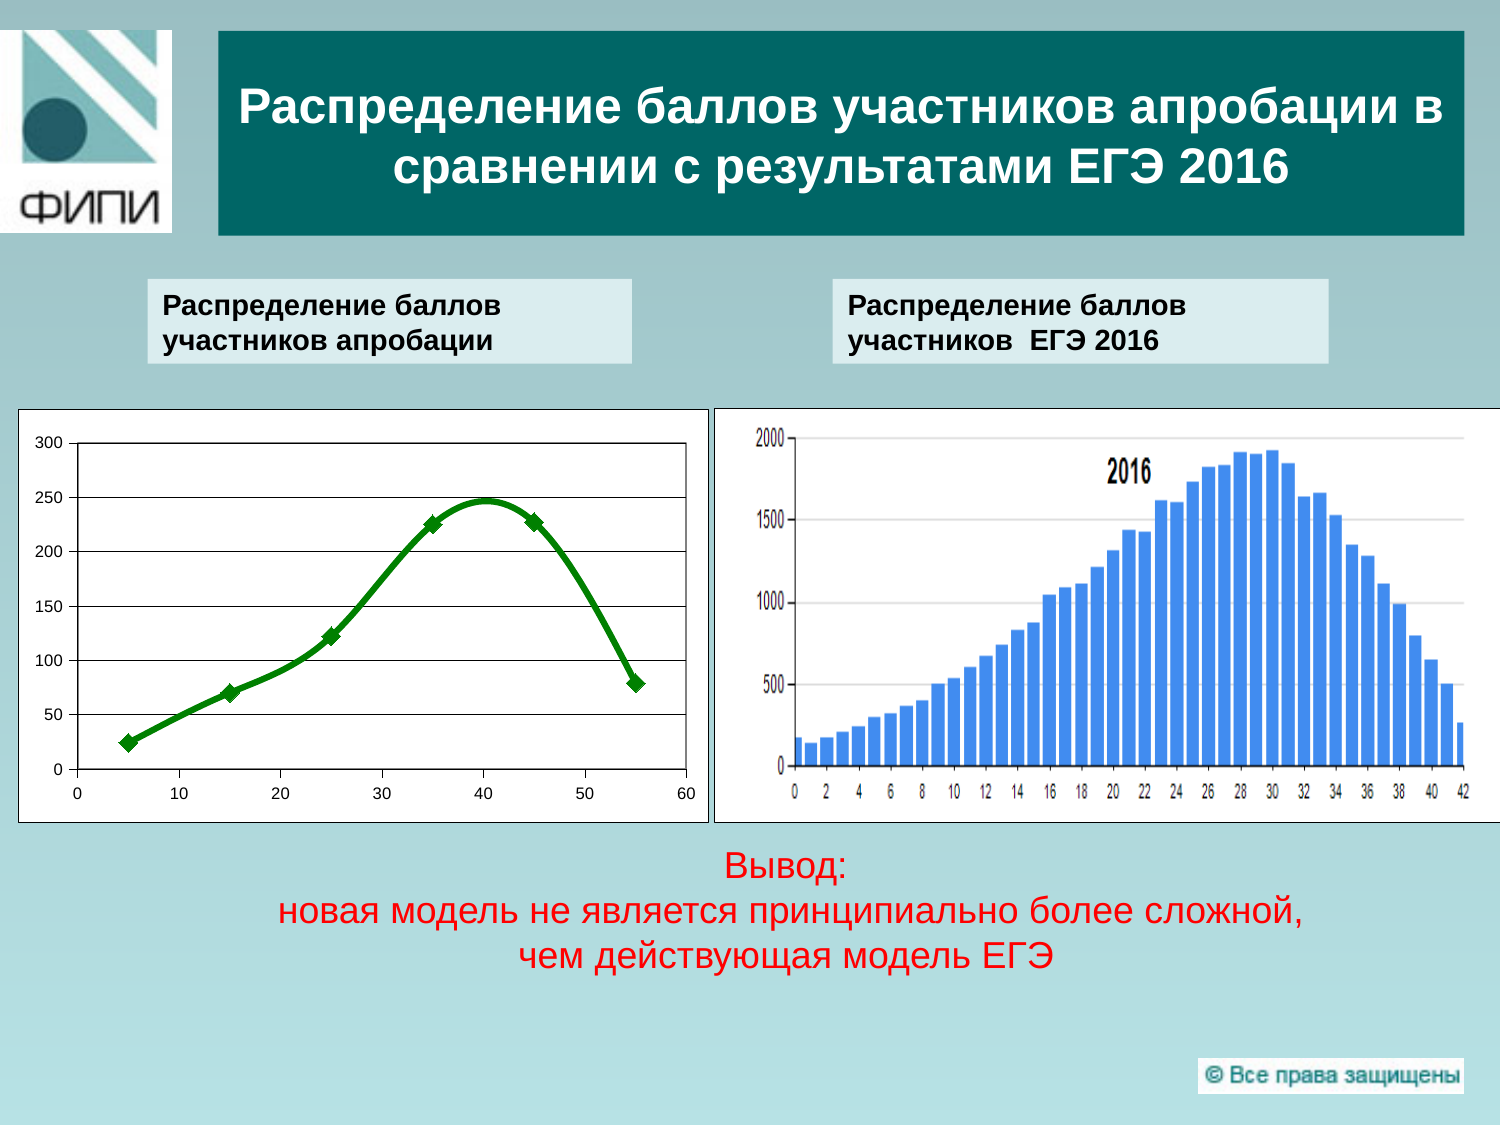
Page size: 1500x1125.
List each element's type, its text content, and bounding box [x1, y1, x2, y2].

chart [17, 408, 709, 823]
text_box Вывод: новая модель не является принципиально более сложной, чем действующая модель ЕГЭ [242, 834, 1341, 984]
text_box Распределение баллов участников апробации в сравнении с результатами ЕГЭ 2016 [218, 30, 1465, 236]
text_box Распределение баллов участников ЕГЭ 2016 [832, 278, 1329, 364]
picture [714, 408, 1500, 823]
text_box Распределение баллов участников апробации [147, 278, 632, 364]
picture [0, 30, 172, 233]
picture [1198, 1058, 1464, 1094]
